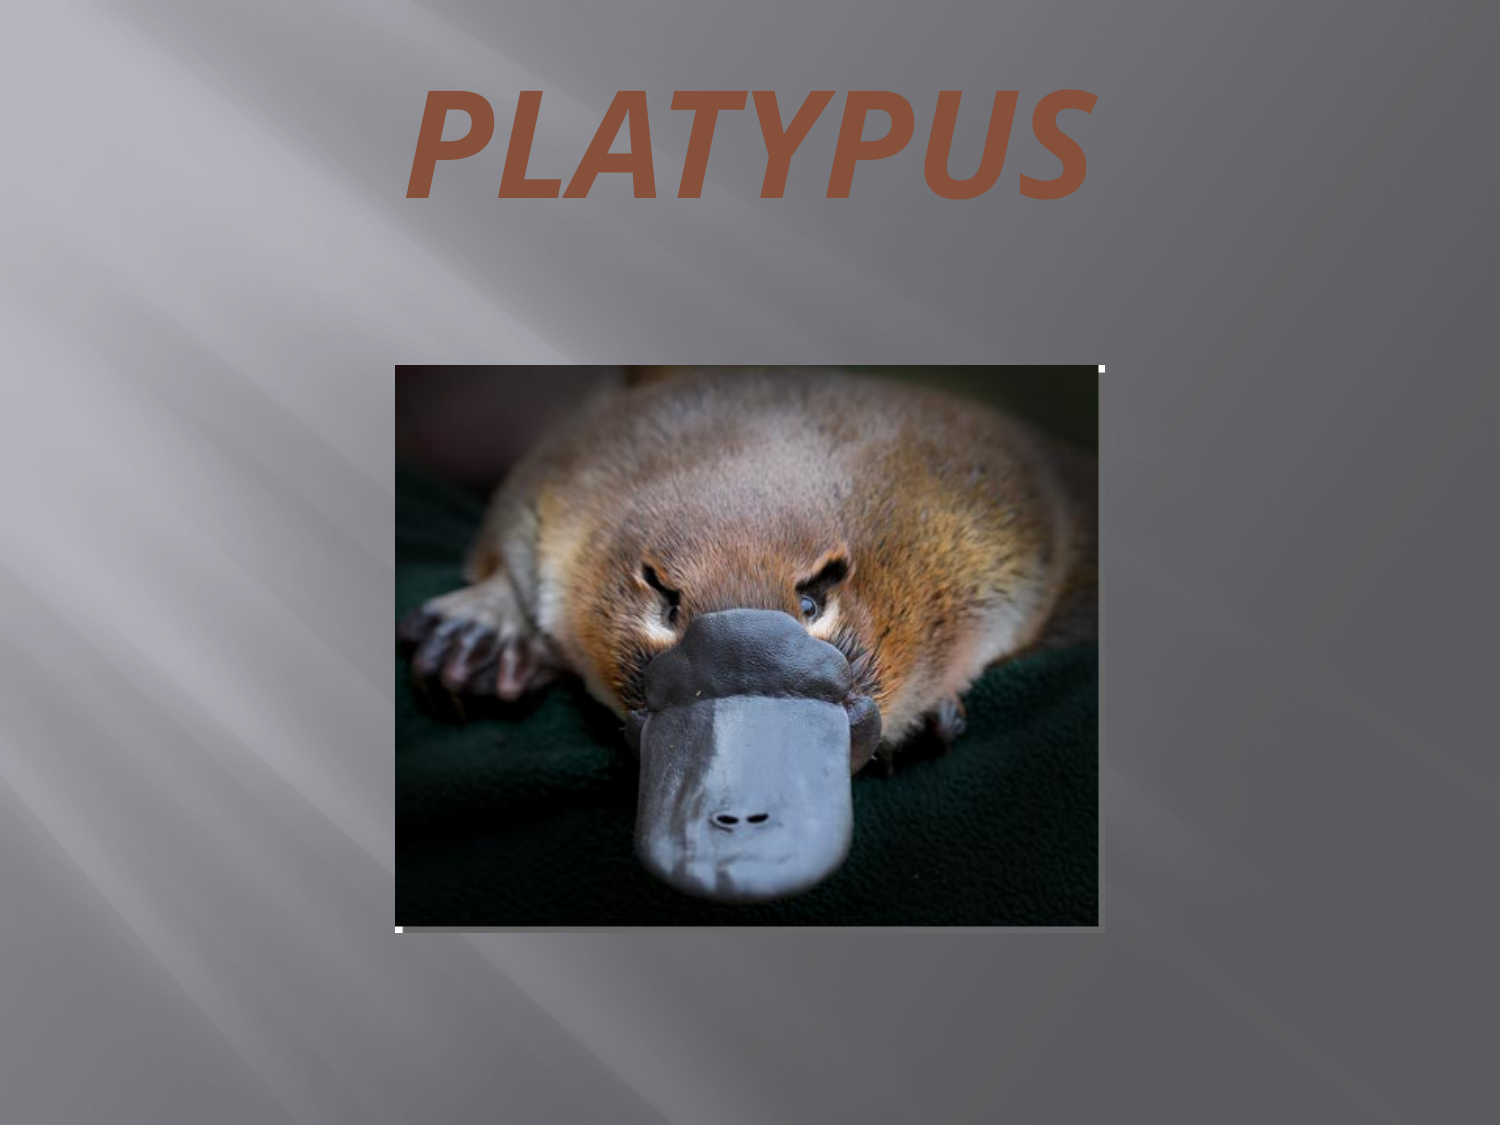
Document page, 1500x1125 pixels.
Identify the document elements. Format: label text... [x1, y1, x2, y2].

title PLATYPUS [75, 45, 1425, 233]
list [394, 364, 1105, 933]
